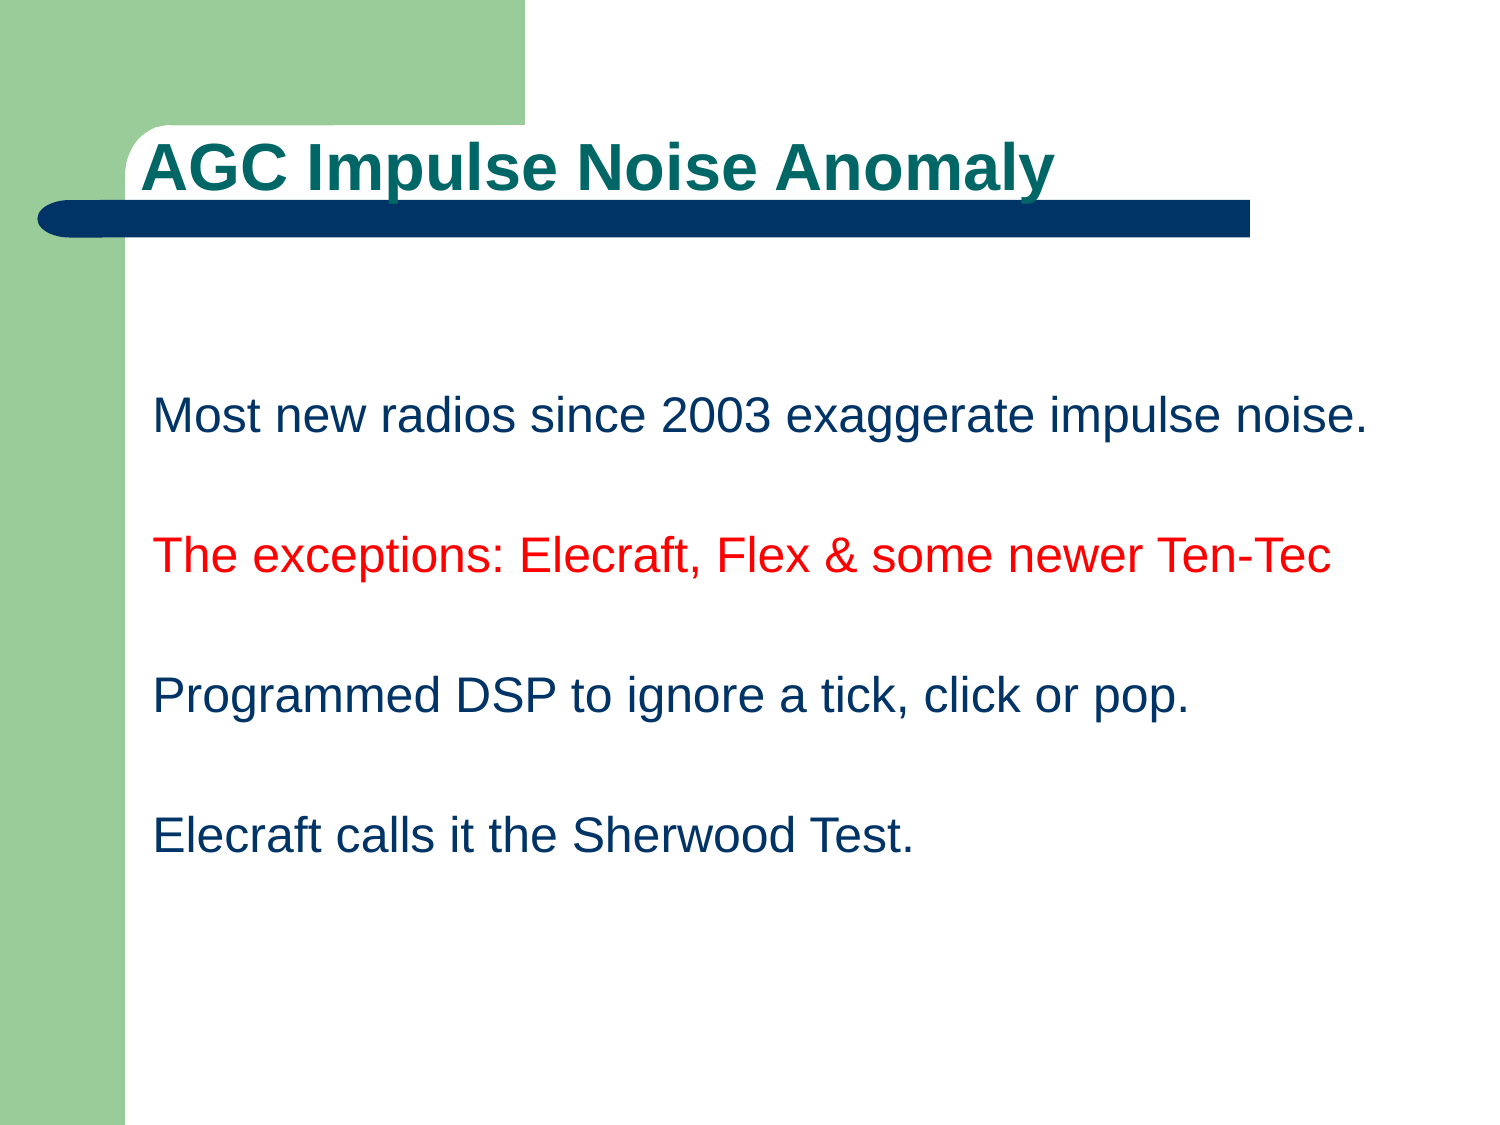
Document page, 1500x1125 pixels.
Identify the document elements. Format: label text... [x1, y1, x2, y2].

title AGC Impulse Noise Anomaly [124, 124, 1426, 213]
list Most new radios since 2003 exaggerate impulse noise. The exceptions: Elecraft, Flex & some newer Ten-Tec Programmed DSP to ignore a tick, click or pop. Elecraft calls it the Sherwood Test. [137, 374, 1400, 987]
